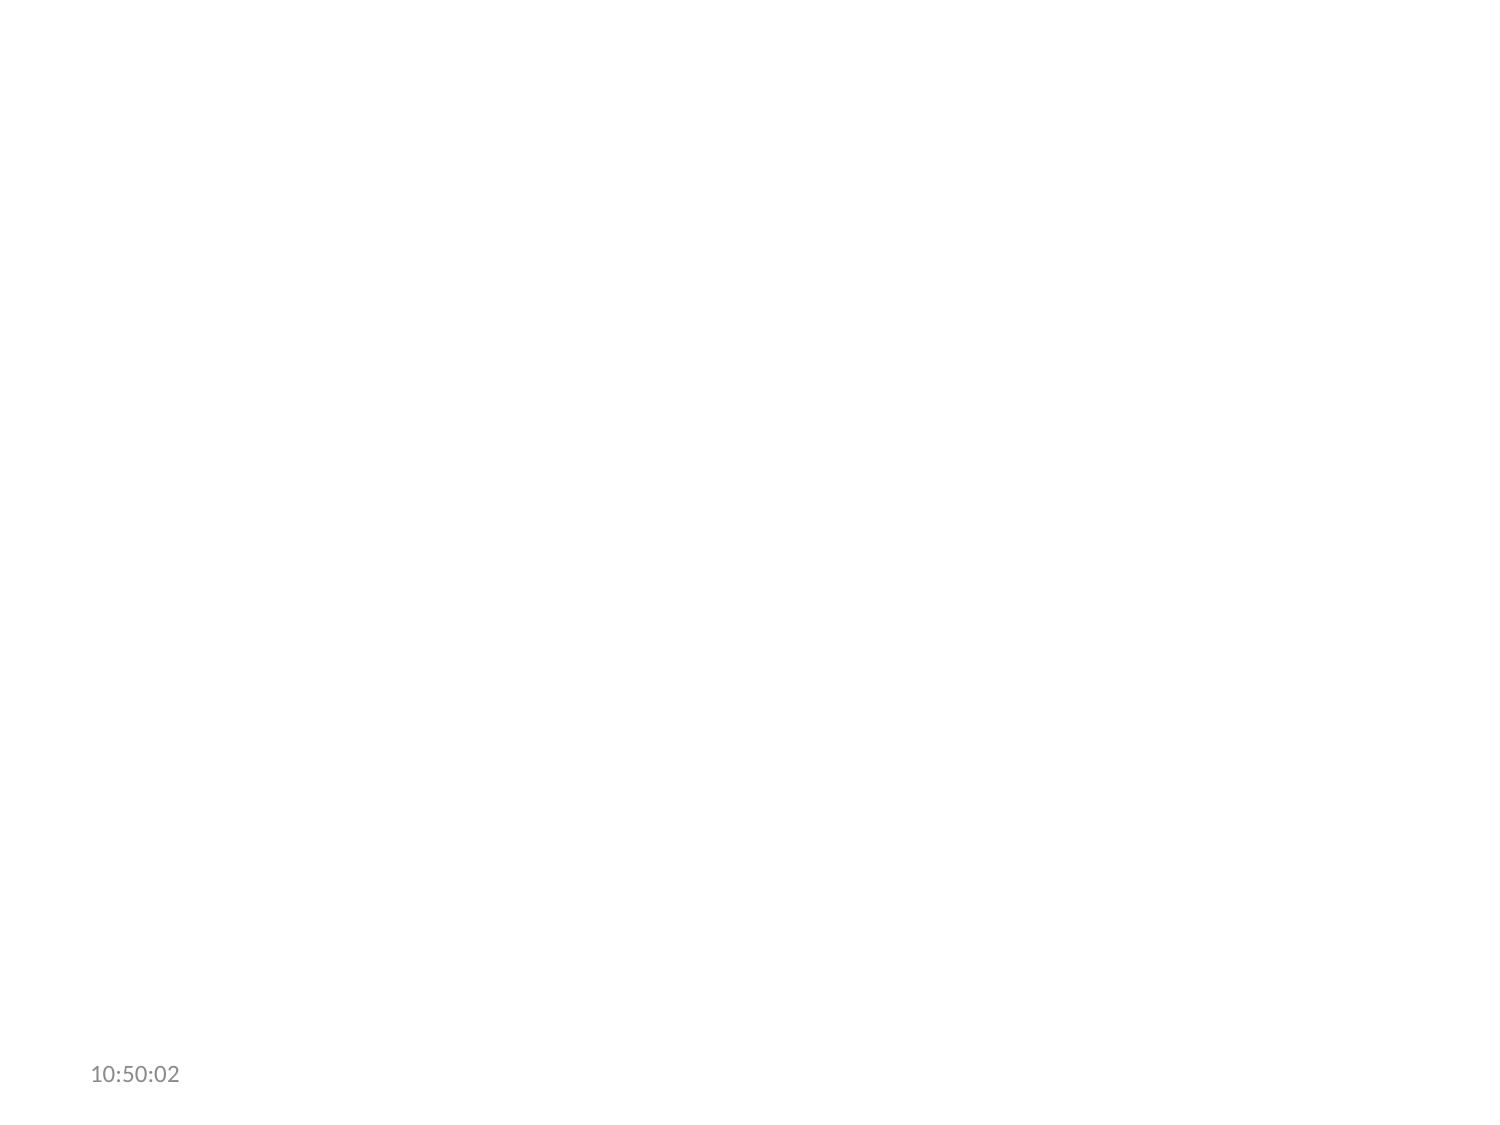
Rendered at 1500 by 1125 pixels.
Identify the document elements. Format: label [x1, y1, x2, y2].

slide_number [75, 1042, 425, 1103]
